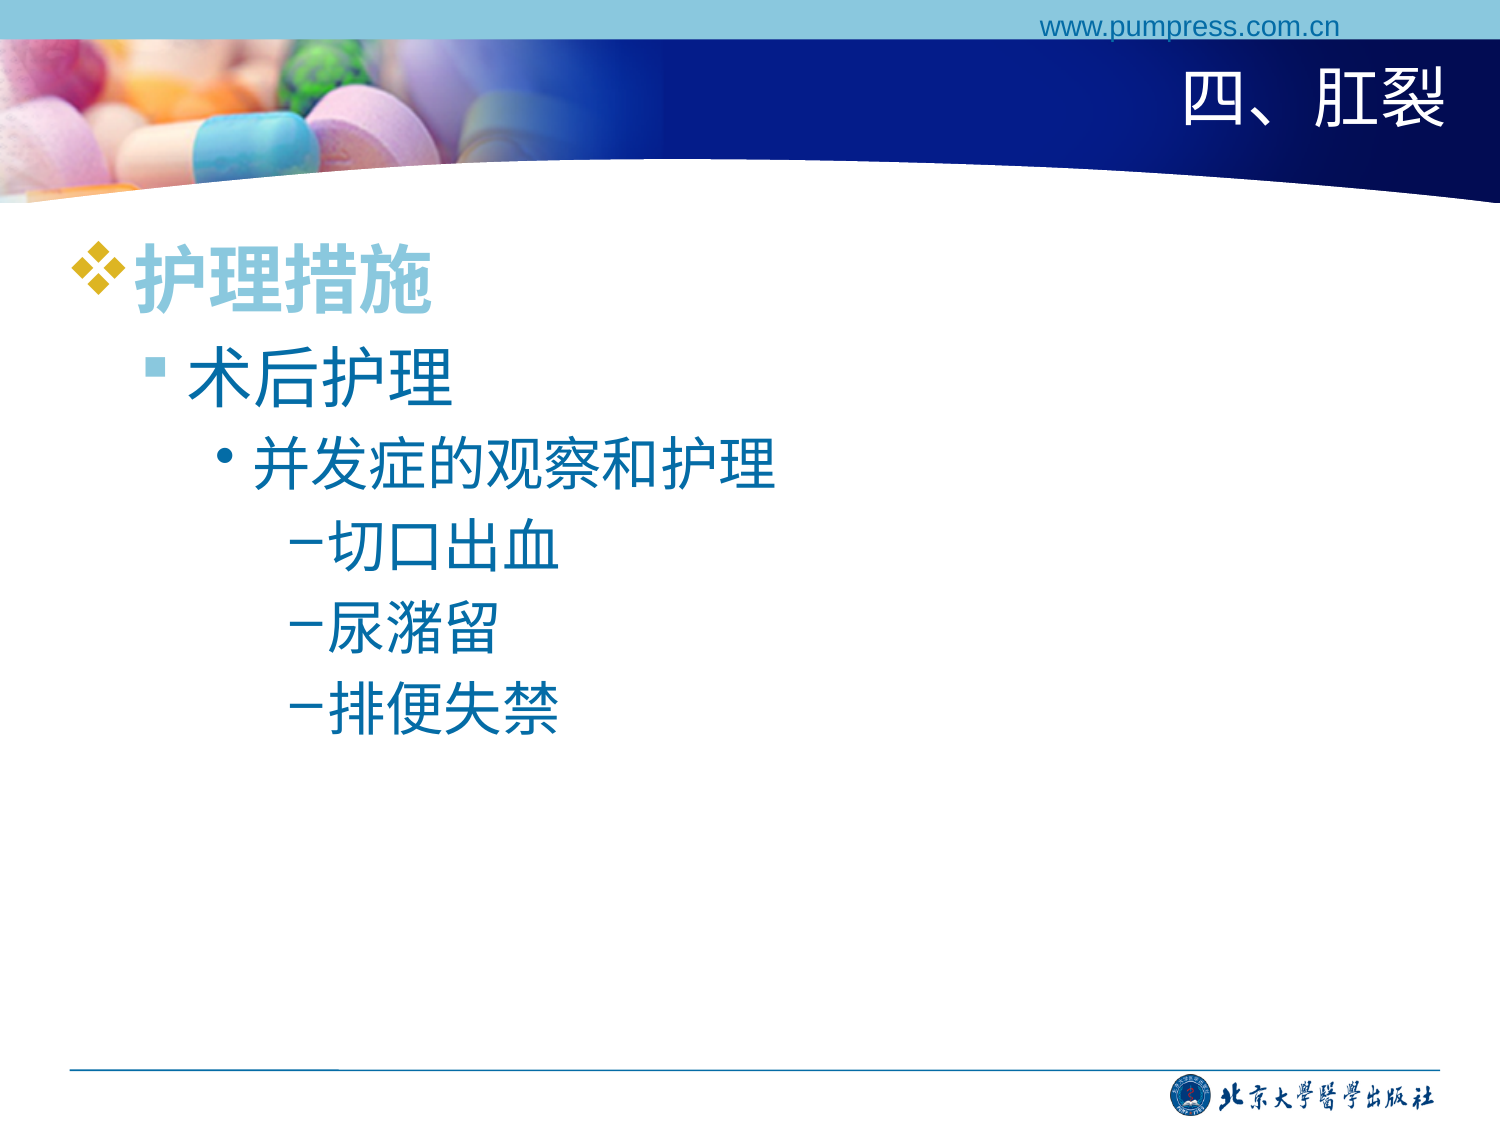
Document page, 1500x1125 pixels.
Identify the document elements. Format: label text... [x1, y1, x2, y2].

slide_number www.pumpress.com.cn [1025, 0, 1463, 38]
title 四、肛裂 [137, 49, 1463, 143]
picture [1170, 1074, 1436, 1118]
list 护理措施 术后护理 并发症的观察和护理 切口出血 尿潴留 排便失禁 [49, 224, 1463, 1026]
picture [0, 40, 1500, 203]
